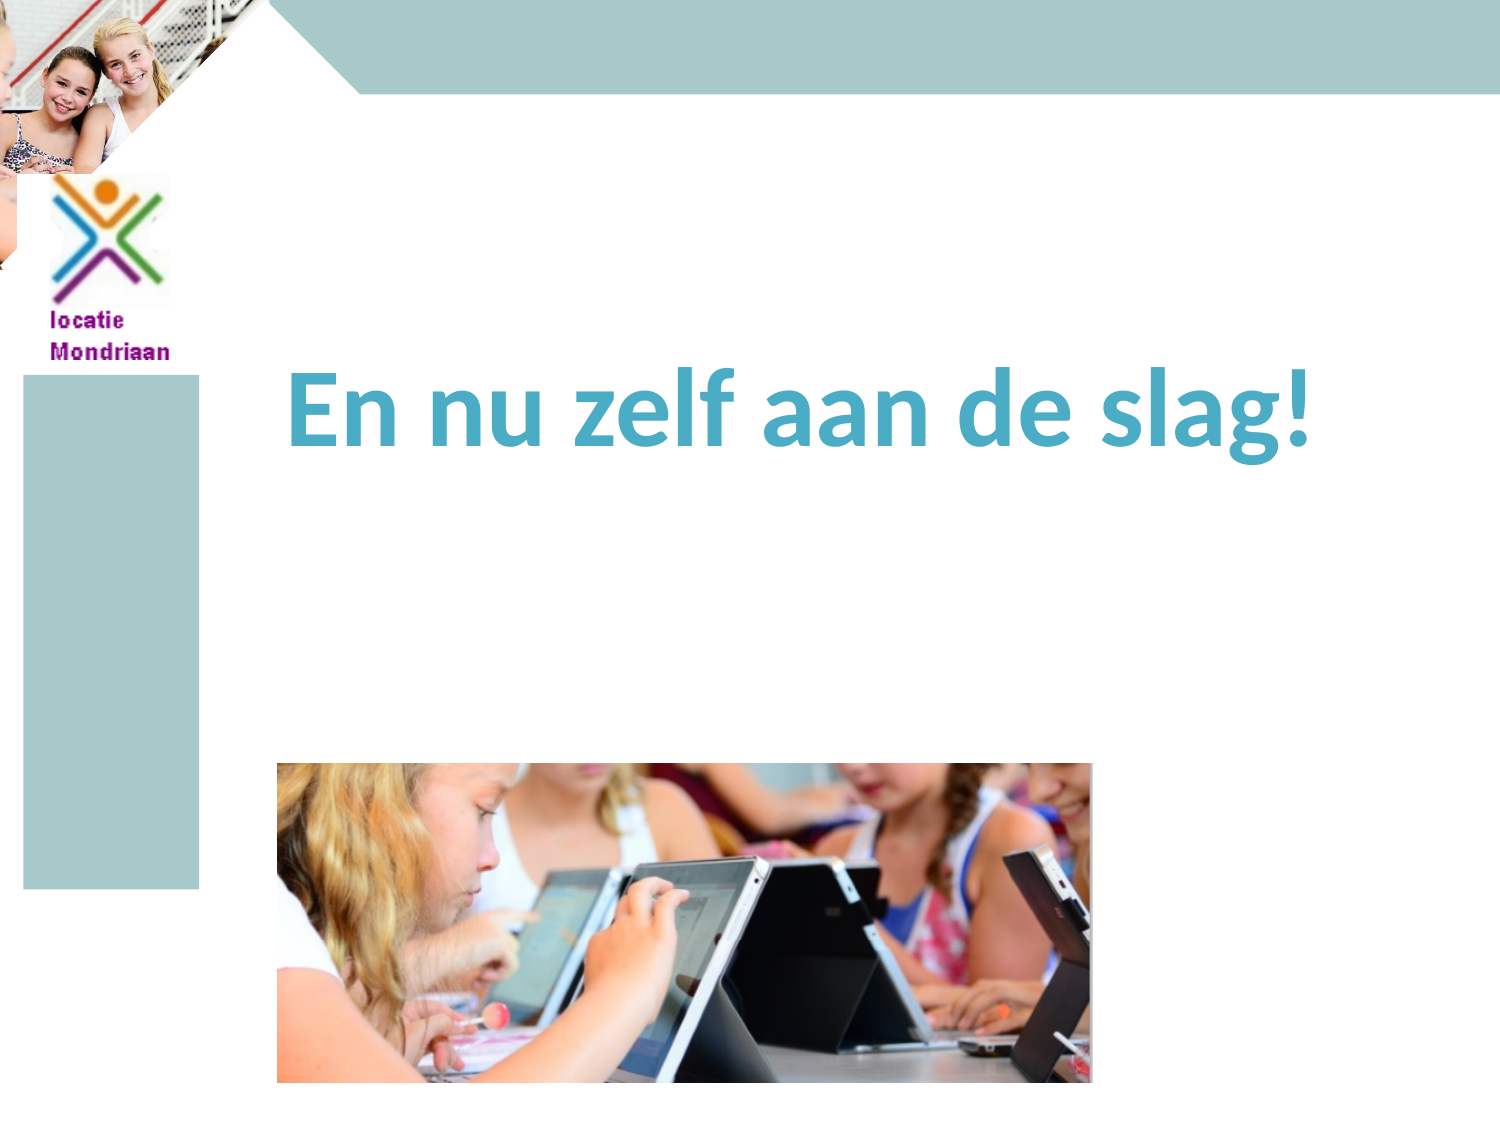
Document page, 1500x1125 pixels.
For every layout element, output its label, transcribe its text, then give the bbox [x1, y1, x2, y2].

text_box En nu zelf aan de slag! [270, 326, 1334, 477]
picture [277, 762, 1093, 1083]
picture [0, 0, 264, 360]
